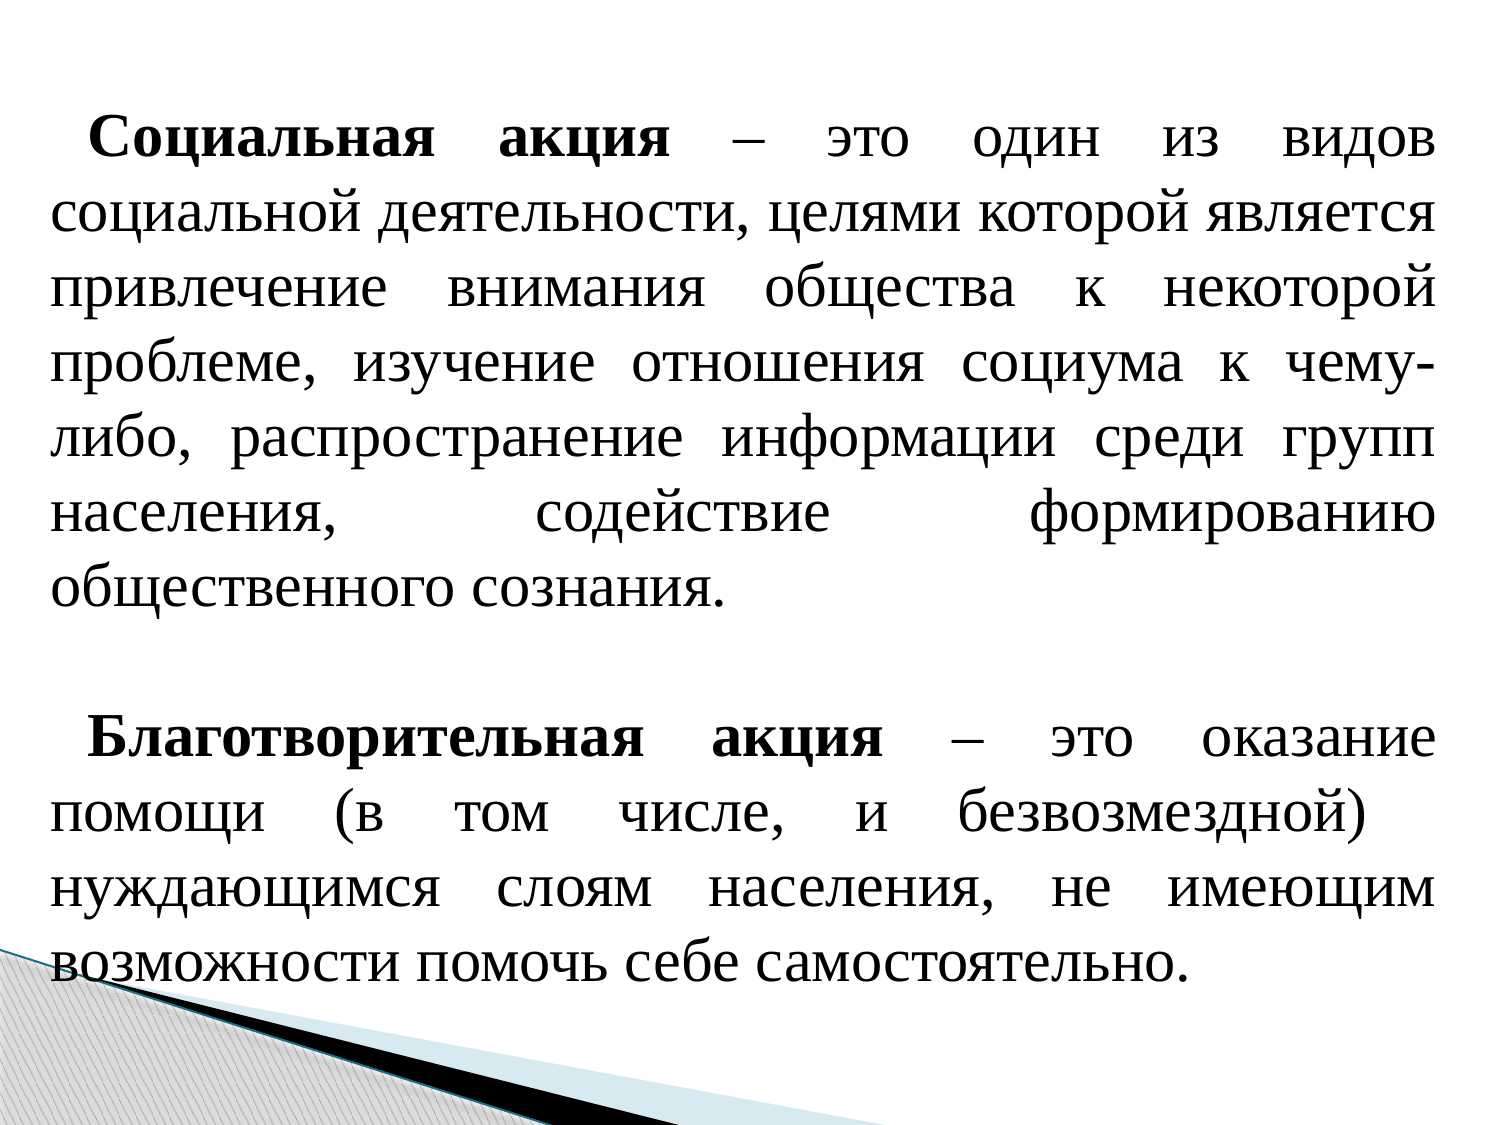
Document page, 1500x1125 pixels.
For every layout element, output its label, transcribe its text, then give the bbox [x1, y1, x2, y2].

text_box Социальная акция – это один из видов социальной деятельности, целями которой является привлечение внимания общества к некоторой проблеме, изучение отношения социума к чему-либо, распространение информации среди групп населения, содействие формированию общественного сознания. Благотворительная акция – это оказание помощи (в том числе, и безвозмездной) нуждающимся слоям населения, не имеющим возможности помочь себе самостоятельно. [35, 86, 1454, 1002]
